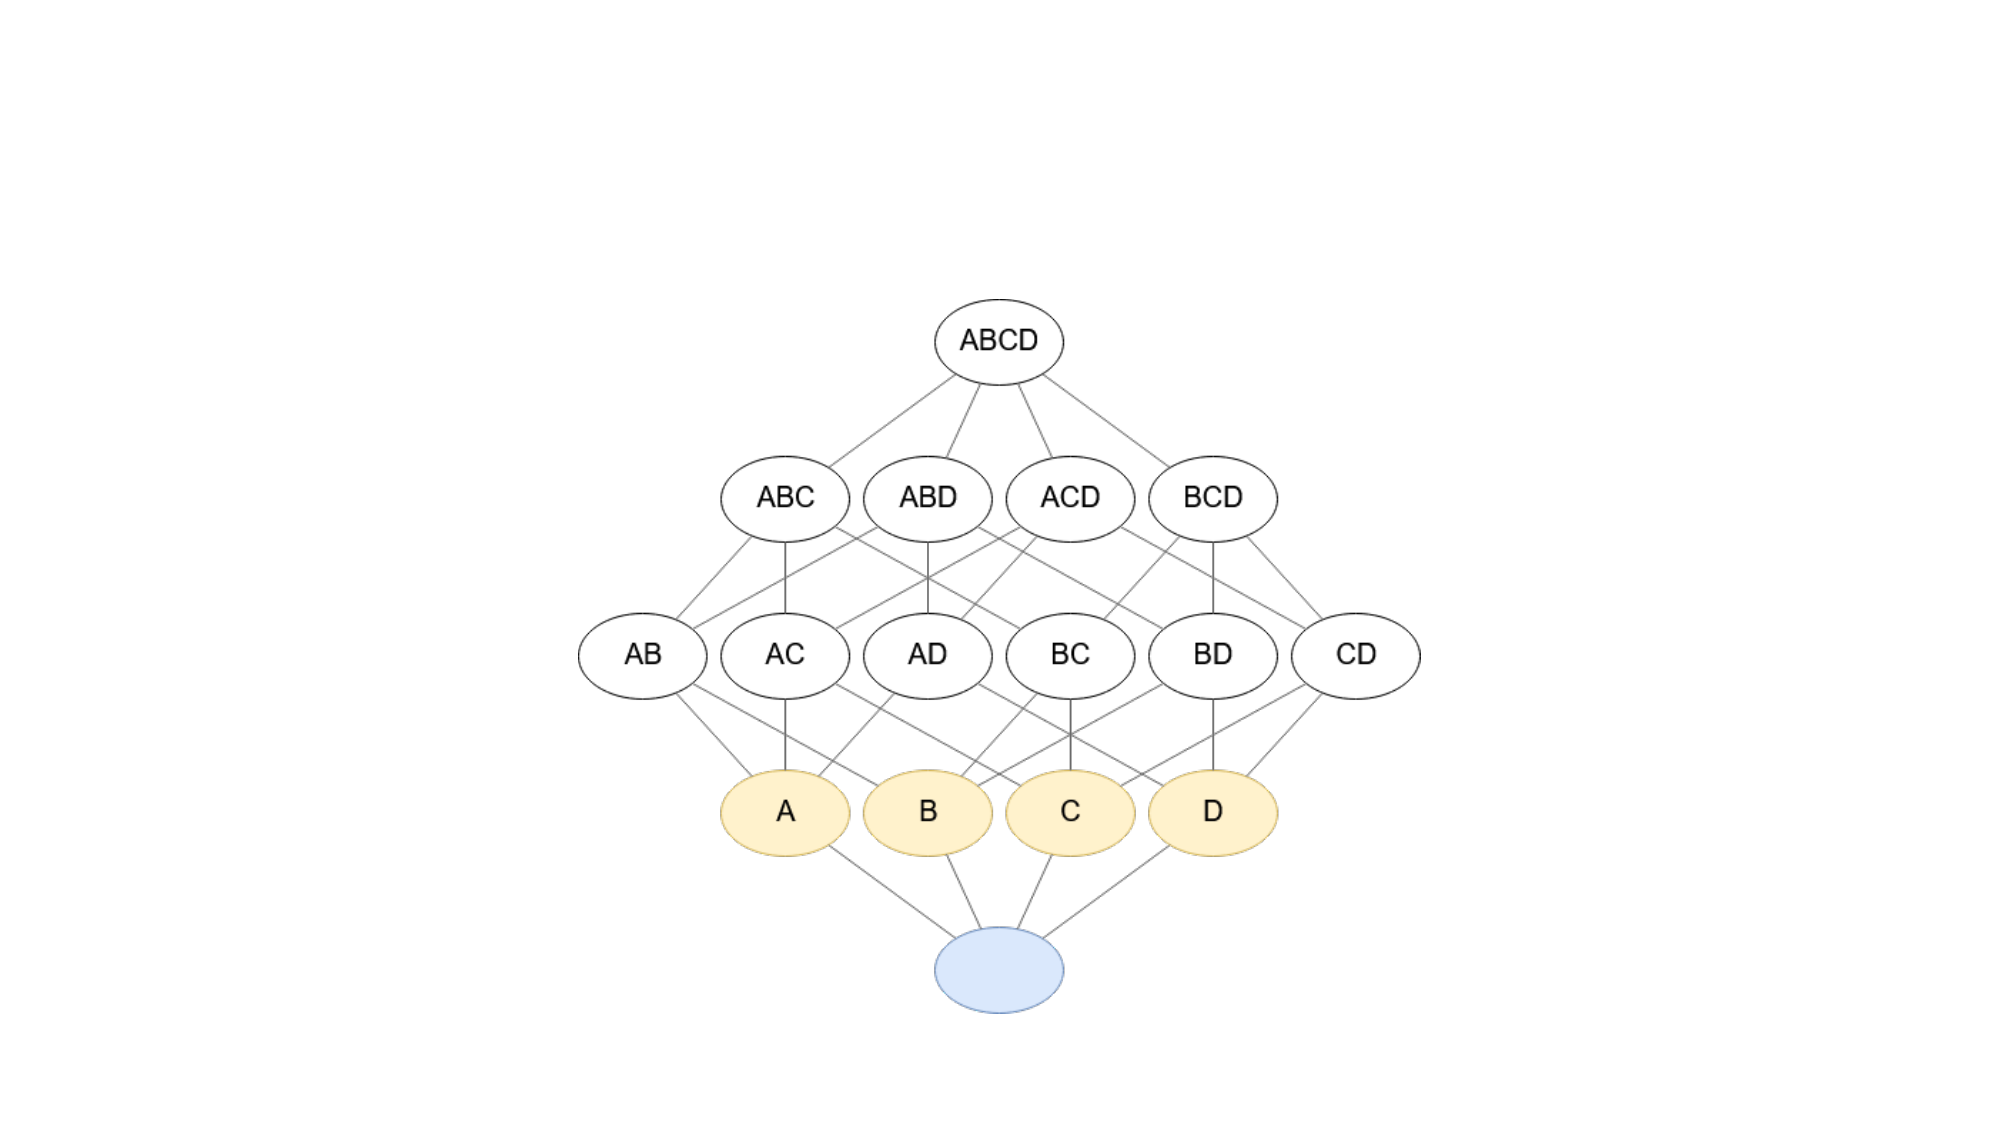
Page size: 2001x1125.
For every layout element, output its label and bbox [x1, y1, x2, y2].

list [578, 299, 1421, 1014]
